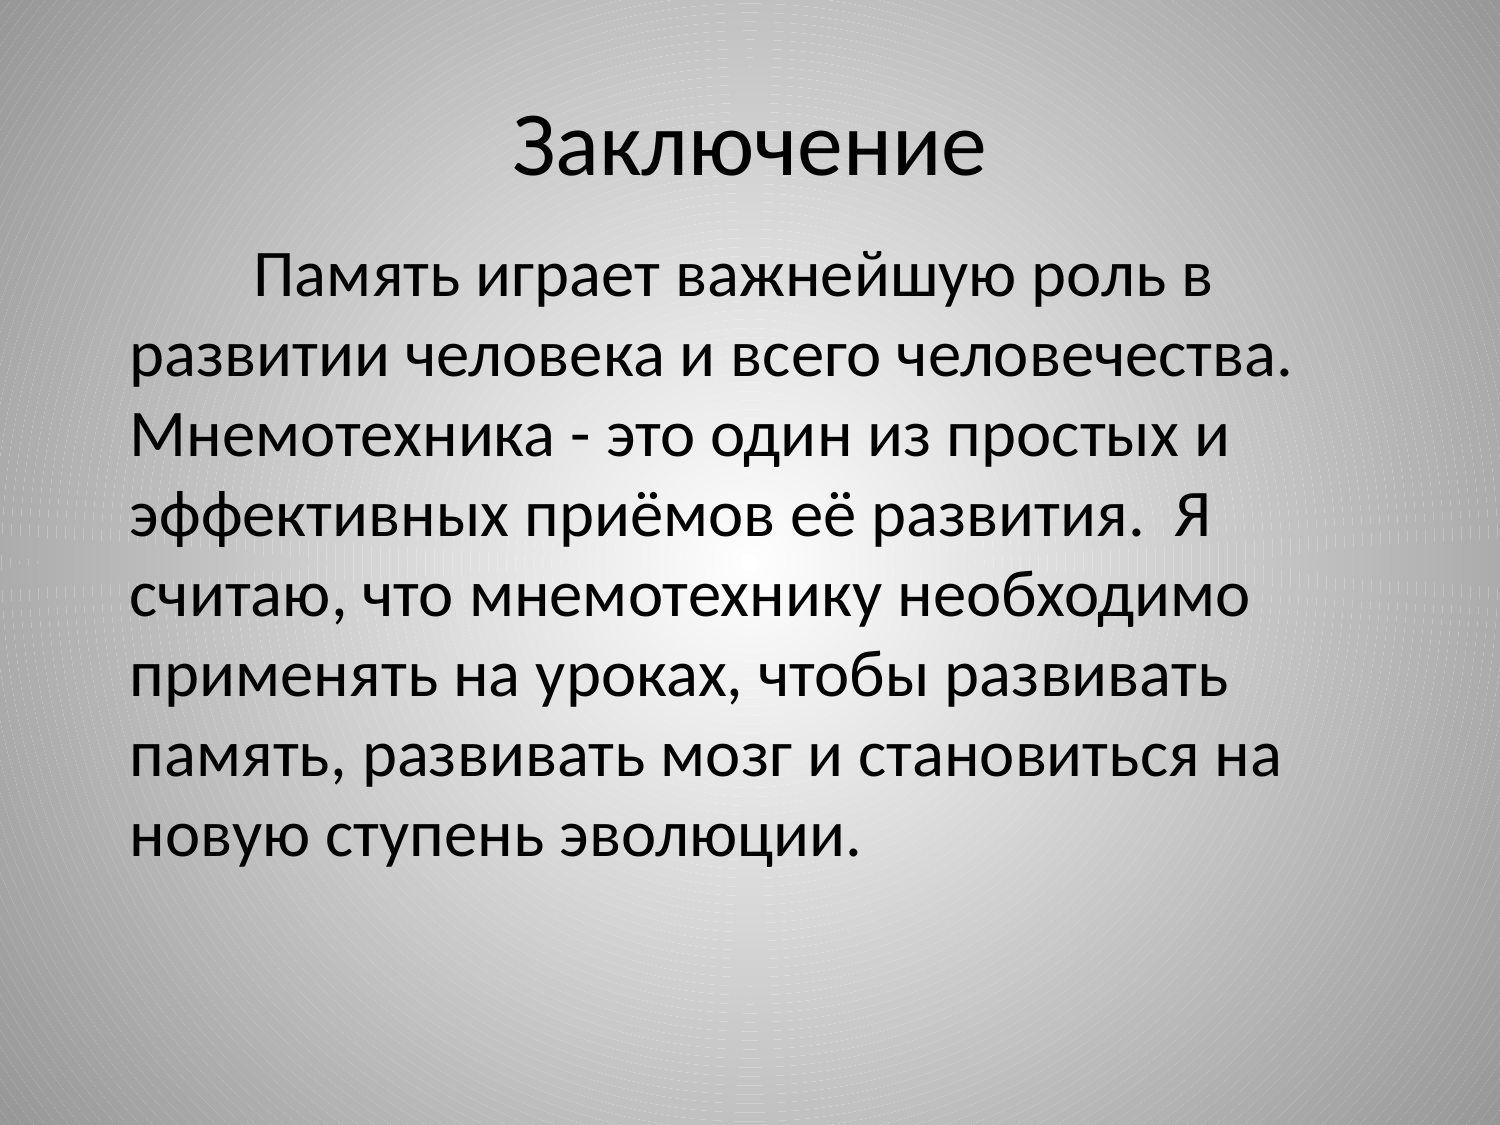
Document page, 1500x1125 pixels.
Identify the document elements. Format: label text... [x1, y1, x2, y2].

title Заключение [74, 44, 1426, 233]
list Память играет важнейшую роль в развитии человека и всего человечества. Мнемотехника - это один из простых и эффективных приёмов её развития. Я считаю, что мнемотехнику необходимо применять на уроках, чтобы развивать память, развивать мозг и становиться на новую ступень эволюции. [58, 222, 1409, 1013]
